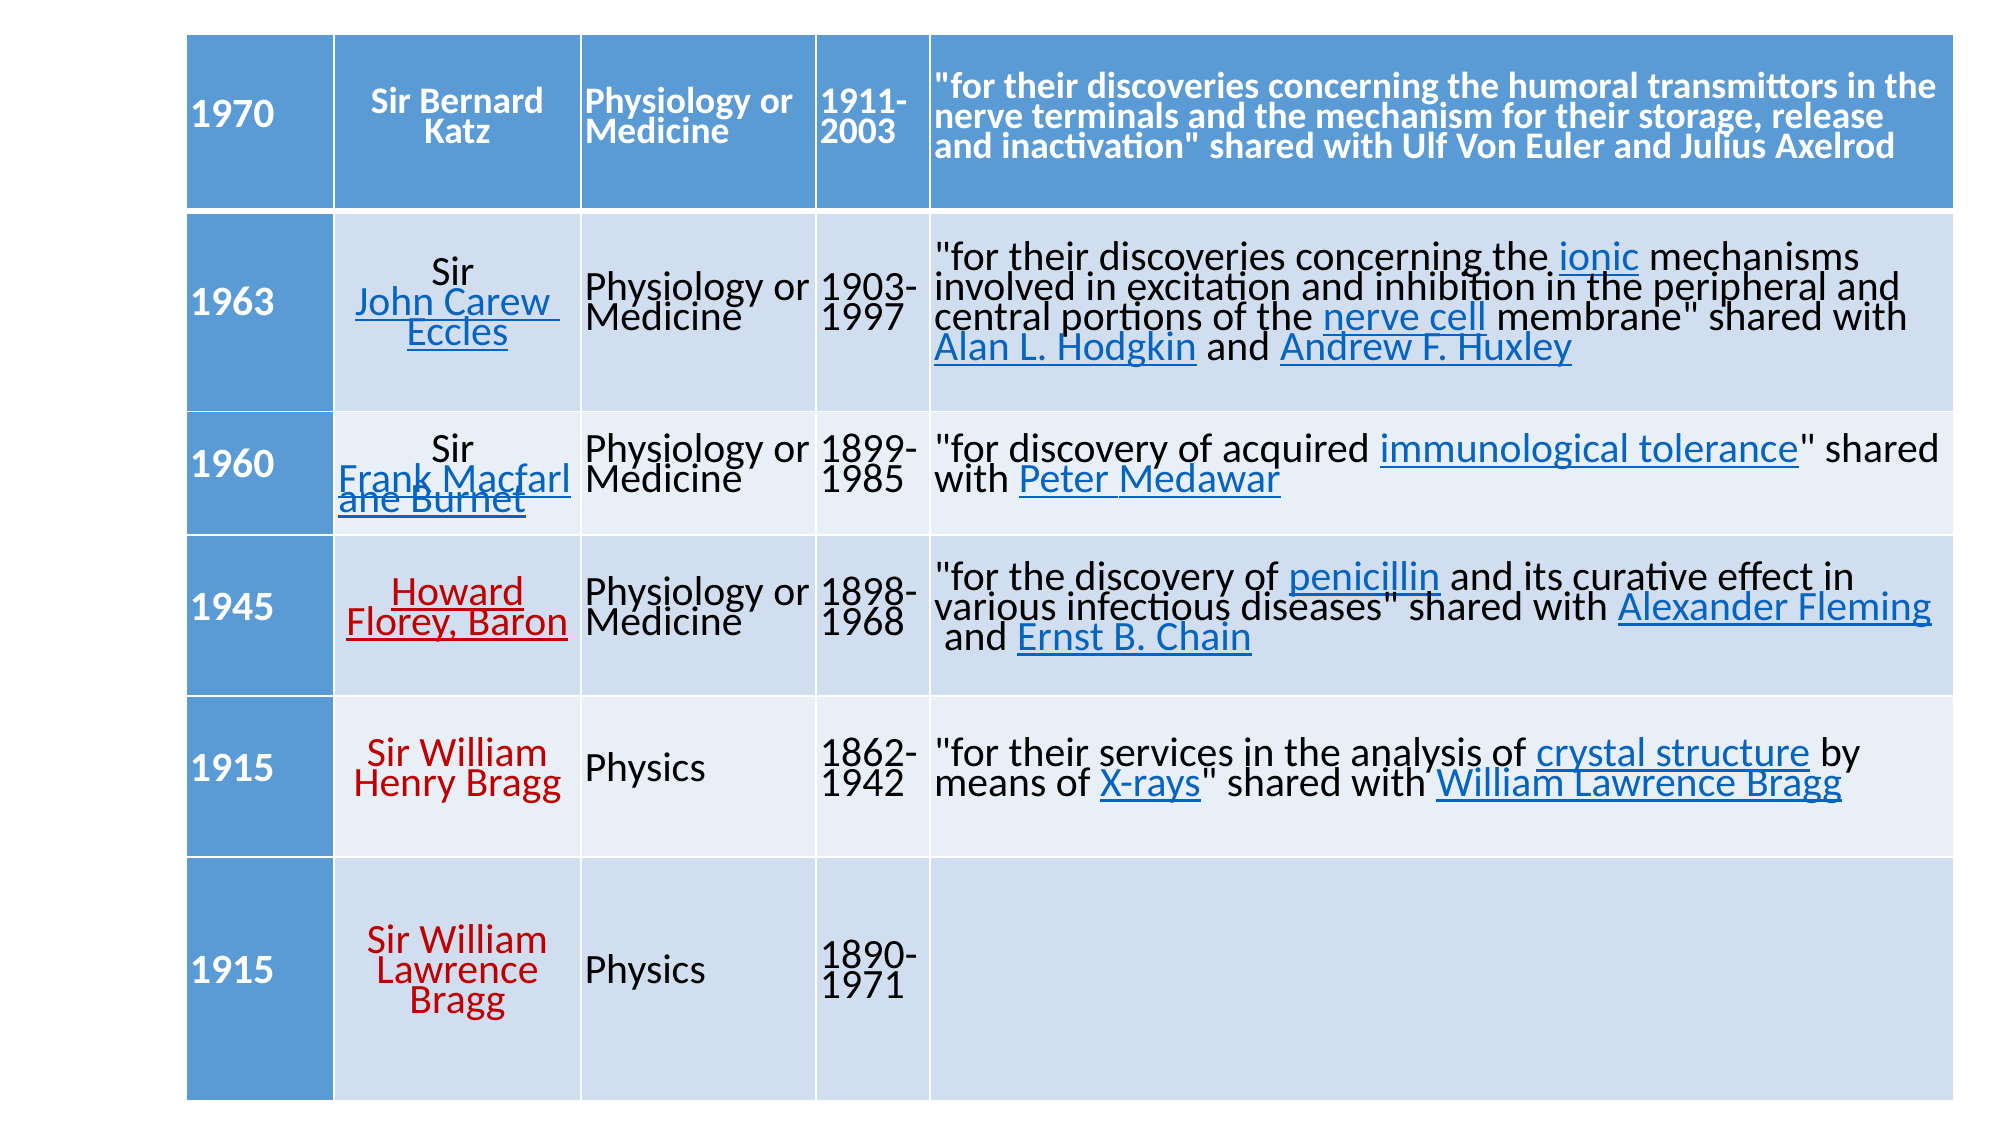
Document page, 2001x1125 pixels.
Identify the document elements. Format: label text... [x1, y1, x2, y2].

table_header Physiology or Medicine [582, 35, 815, 208]
table_header Sir Bernard Katz [335, 35, 580, 208]
text_box [297, 223, 2000, 299]
table_cell 1960 [187, 412, 333, 534]
table_cell 1963 [187, 214, 333, 411]
table_cell Physics [582, 697, 815, 856]
table_cell Howard Florey, Baron [335, 536, 580, 695]
table_header "for their discoveries concerning the humoral transmittors in the nerve terminals and the mechanism for their storage, release and inactivation" shared with Ulf Von Euler and Julius Axelrod [931, 35, 1953, 208]
table_cell Sir John Carew Eccles [335, 299, 580, 411]
table_cell Sir William Henry Bragg [335, 697, 580, 856]
table_cell "for the discovery of penicillin and its curative effect in various infectious diseases" shared with Alexander Fleming and Ernst B. Chain [931, 536, 1953, 695]
table_cell 1890-1971 [817, 858, 929, 1100]
table_cell "for discovery of acquired immunological tolerance" shared with Peter Medawar [931, 412, 1953, 534]
table_cell 1915 [187, 858, 333, 1100]
table_cell 1862-1942 [817, 697, 929, 856]
table_cell 1899-1985 [817, 412, 929, 534]
table_cell Sir John Carew Eccles [335, 214, 580, 223]
table_cell Physiology or Medicine [582, 214, 815, 223]
table_cell [931, 858, 1953, 1100]
table_header 1970 [187, 35, 333, 208]
table_cell Physiology or Medicine [582, 299, 815, 411]
table_cell 1898-1968 [817, 536, 929, 695]
table_cell Sir Frank Macfarlane Burnet [335, 412, 580, 534]
table_cell Physiology or Medicine [582, 412, 815, 534]
table_cell "for their services in the analysis of crystal structure by means of X-rays" shared with William Lawrence Bragg [931, 697, 1953, 856]
table_cell Sir William Lawrence Bragg [335, 858, 580, 1100]
table_cell 1945 [187, 536, 333, 695]
table_cell "for their discoveries concerning the ionic mechanisms involved in excitation and inhibition in the peripheral and central portions of the nerve cell membrane" shared with Alan L. Hodgkin and Andrew F. Huxley [931, 214, 1953, 223]
table_cell "for their discoveries concerning the ionic mechanisms involved in excitation and inhibition in the peripheral and central portions of the nerve cell membrane" shared with Alan L. Hodgkin and Andrew F. Huxley [931, 299, 1953, 411]
table_cell Physiology or Medicine [582, 536, 815, 695]
table_cell 1915 [187, 697, 333, 856]
table_header 1911-2003 [817, 35, 929, 208]
table_cell 1903-1997 [817, 214, 929, 223]
table_cell Physics [582, 858, 815, 1100]
table_cell 1903-1997 [817, 299, 929, 411]
